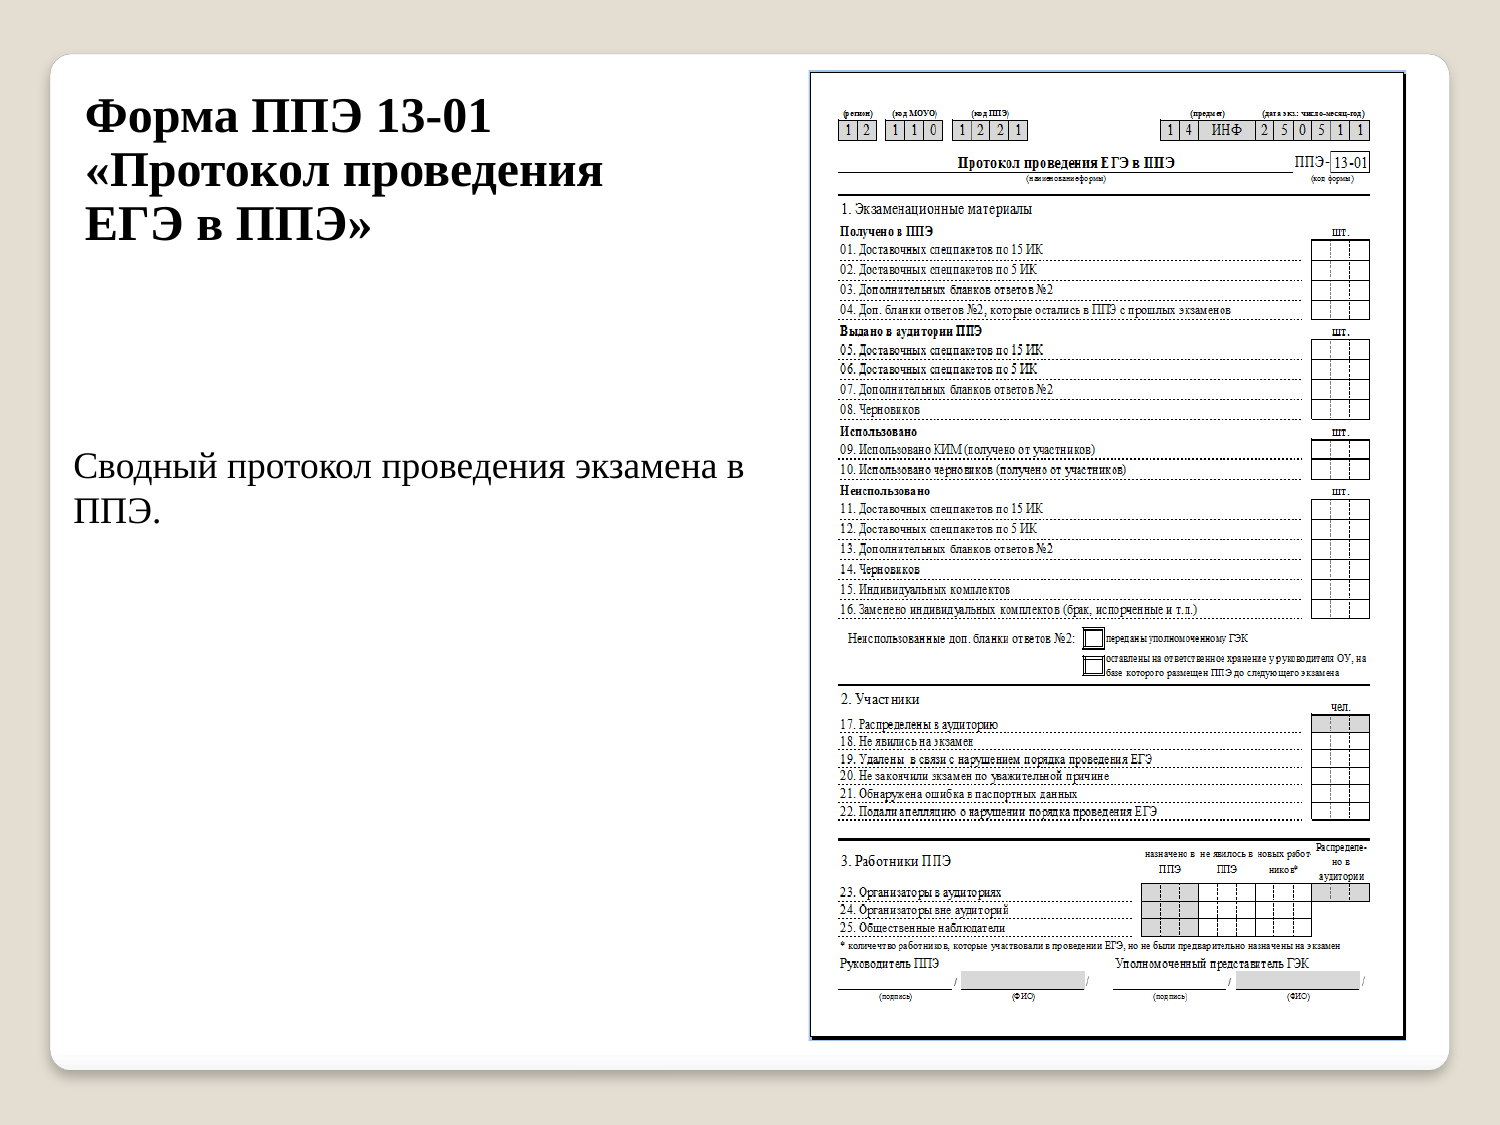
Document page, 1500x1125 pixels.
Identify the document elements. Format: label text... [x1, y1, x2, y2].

picture [808, 70, 1407, 1041]
text_box Форма ППЭ 13-01 «Протокол проведения ЕГЭ в ППЭ» [70, 81, 692, 313]
text_box Сводный протокол проведения экзамена в ППЭ. [58, 433, 801, 539]
